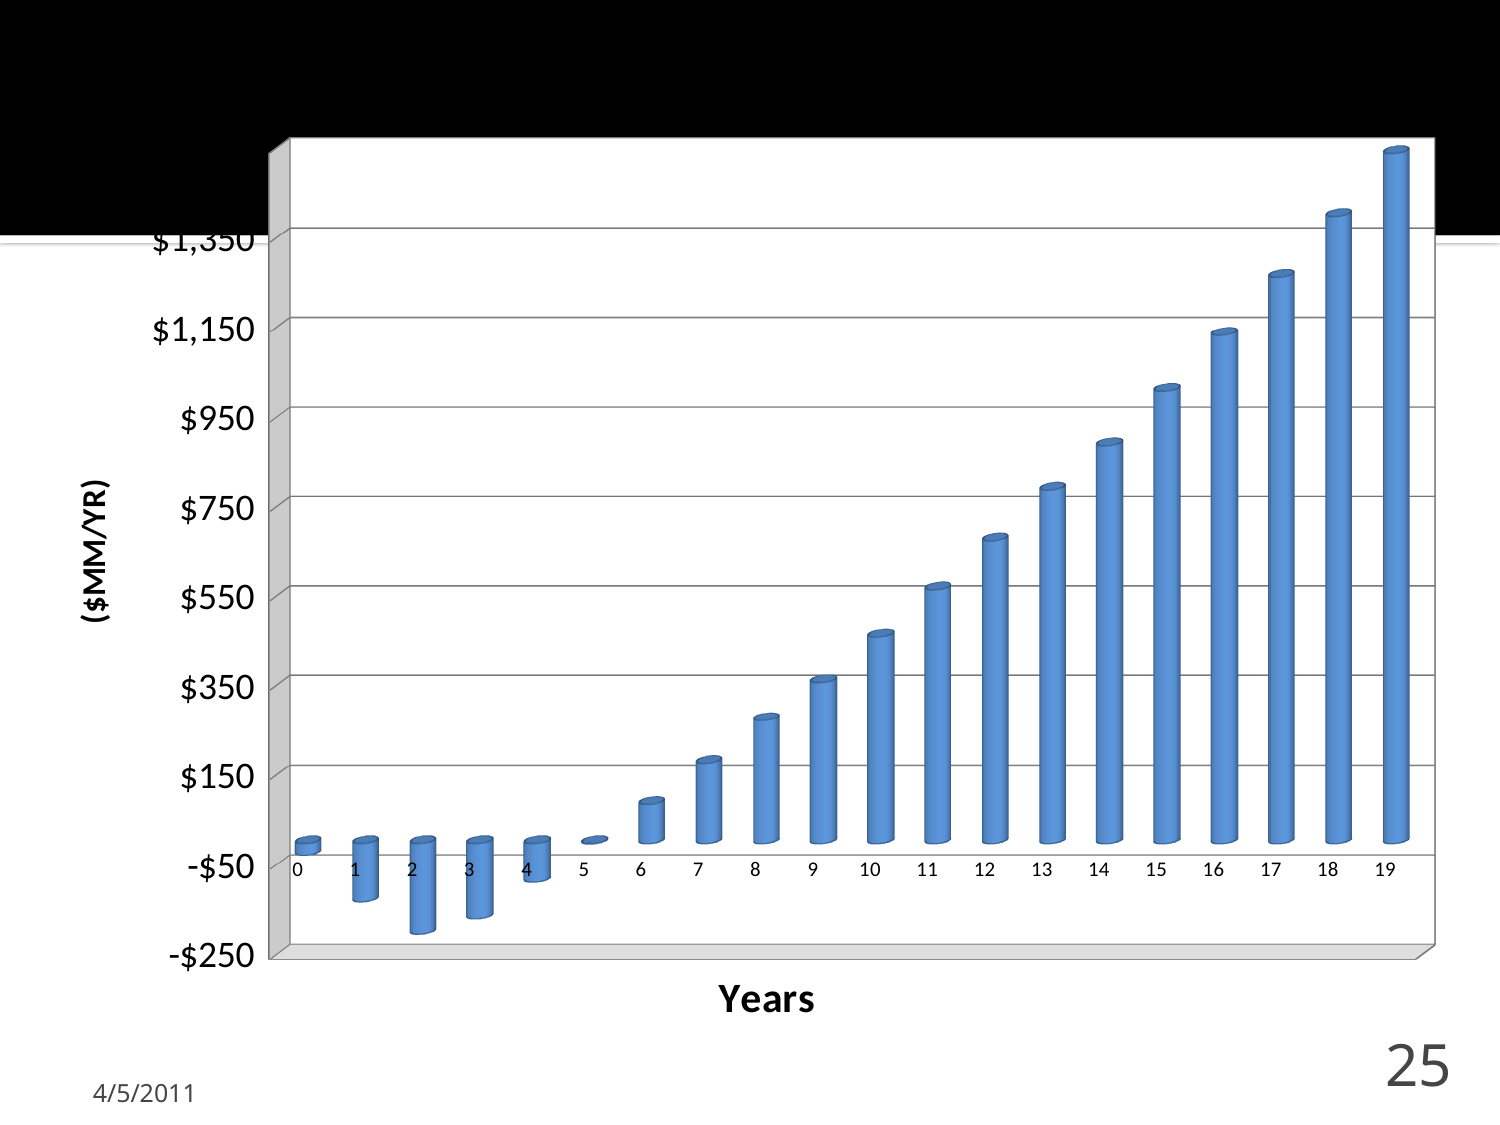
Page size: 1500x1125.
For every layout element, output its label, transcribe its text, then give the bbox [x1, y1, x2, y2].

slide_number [75, 1062, 425, 1108]
chart [37, 37, 1463, 1050]
slide_number 25 [1345, 1062, 1467, 1108]
